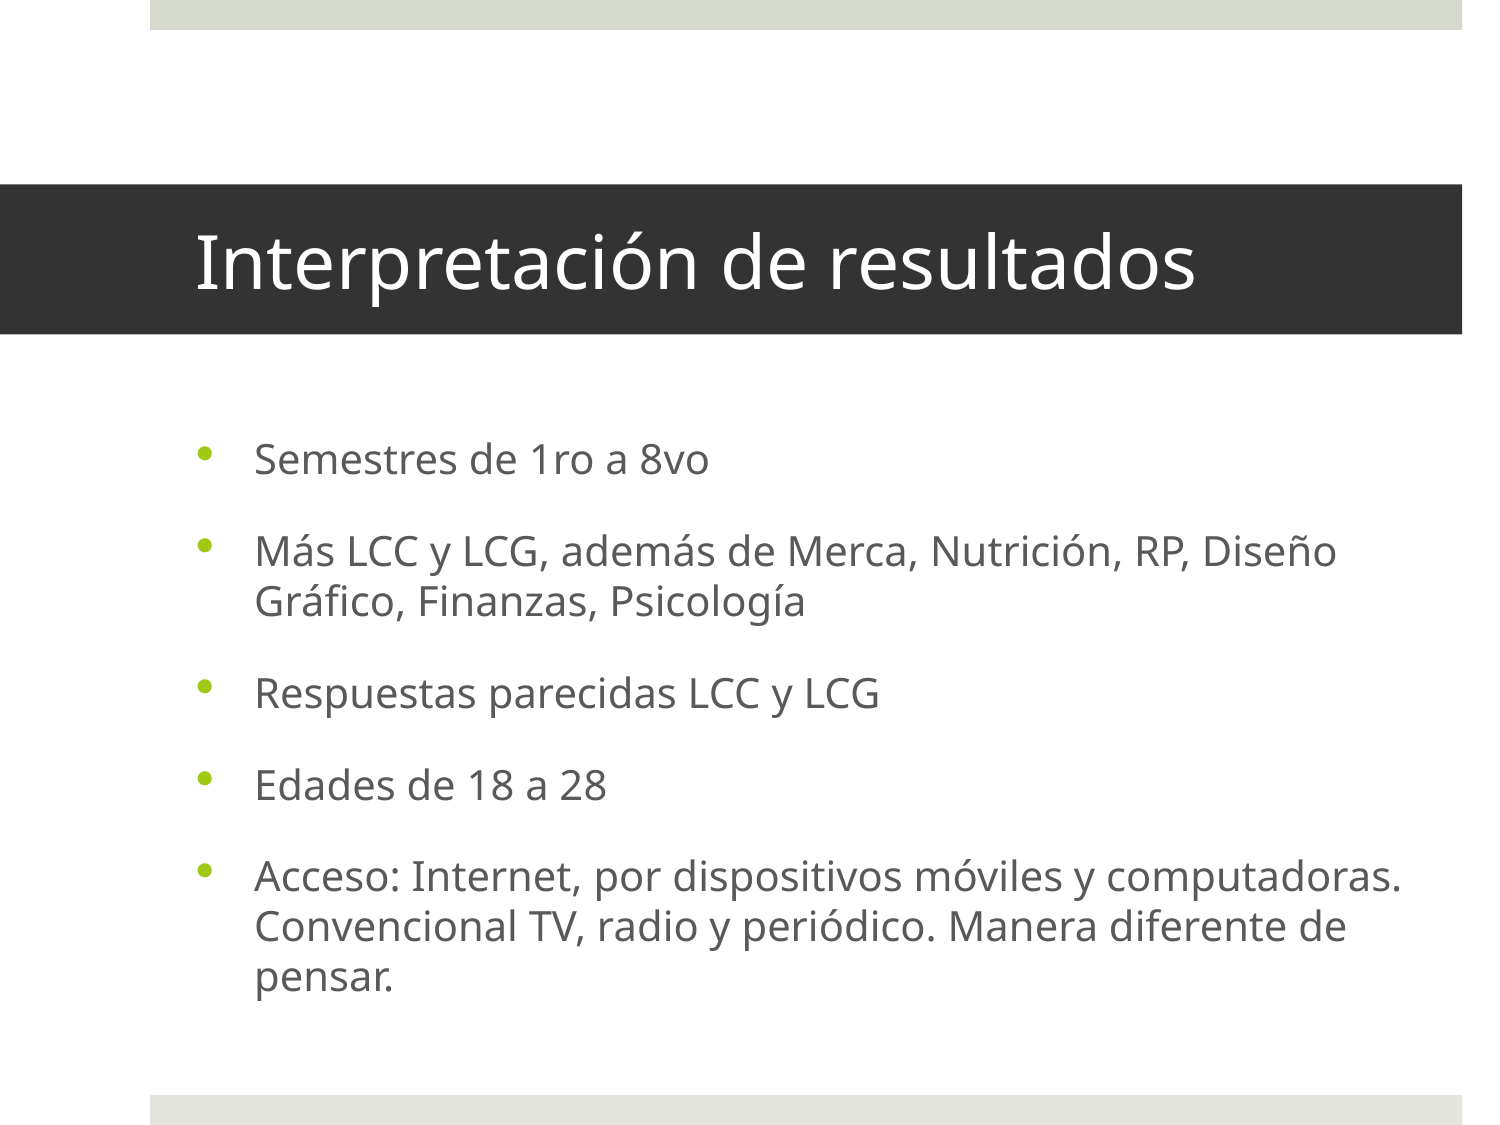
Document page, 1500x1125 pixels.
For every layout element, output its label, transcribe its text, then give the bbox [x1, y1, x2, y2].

title Interpretación de resultados [0, 184, 1463, 335]
list Semestres de 1ro a 8vo Más LCC y LCG, además de Merca, Nutrición, RP, Diseño Gráfico, Finanzas, Psicología Respuestas parecidas LCC y LCG Edades de 18 a 28 Acceso: Internet, por dispositivos móviles y computadoras. Convencional TV, radio y periódico. Manera diferente de pensar. [182, 425, 1432, 1028]
